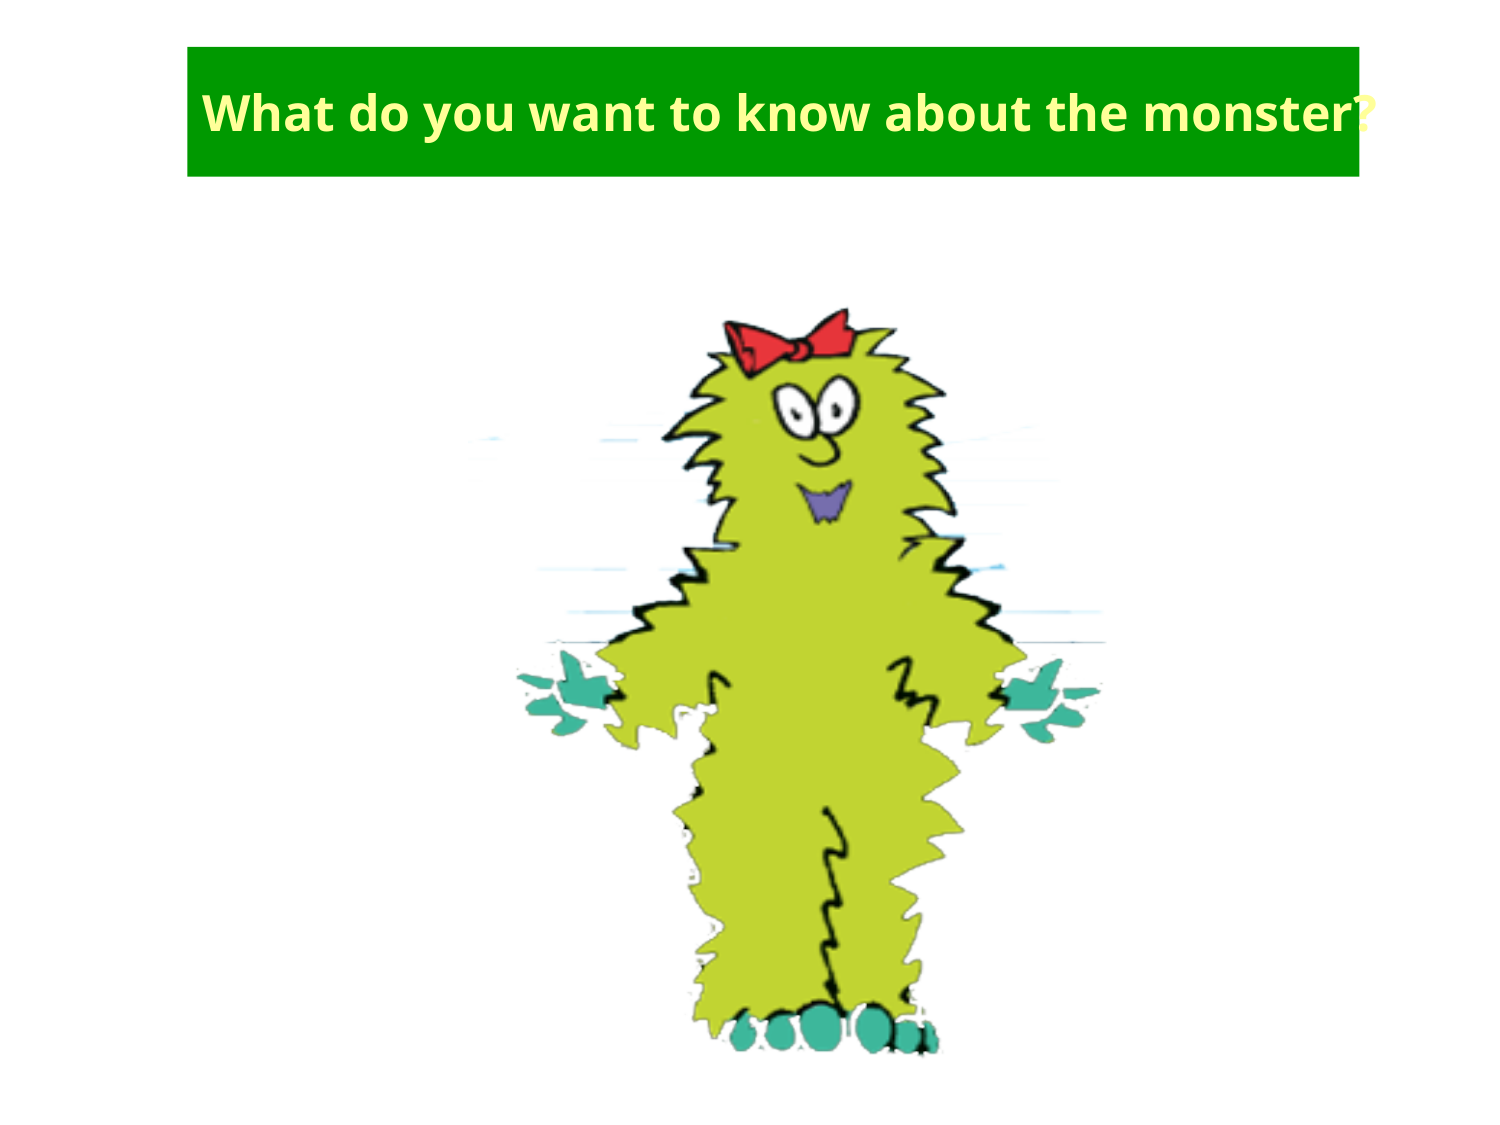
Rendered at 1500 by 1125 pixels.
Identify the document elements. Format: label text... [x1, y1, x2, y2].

text_box What do you want to know about the monster? [187, 46, 1360, 177]
picture [468, 245, 1159, 1125]
